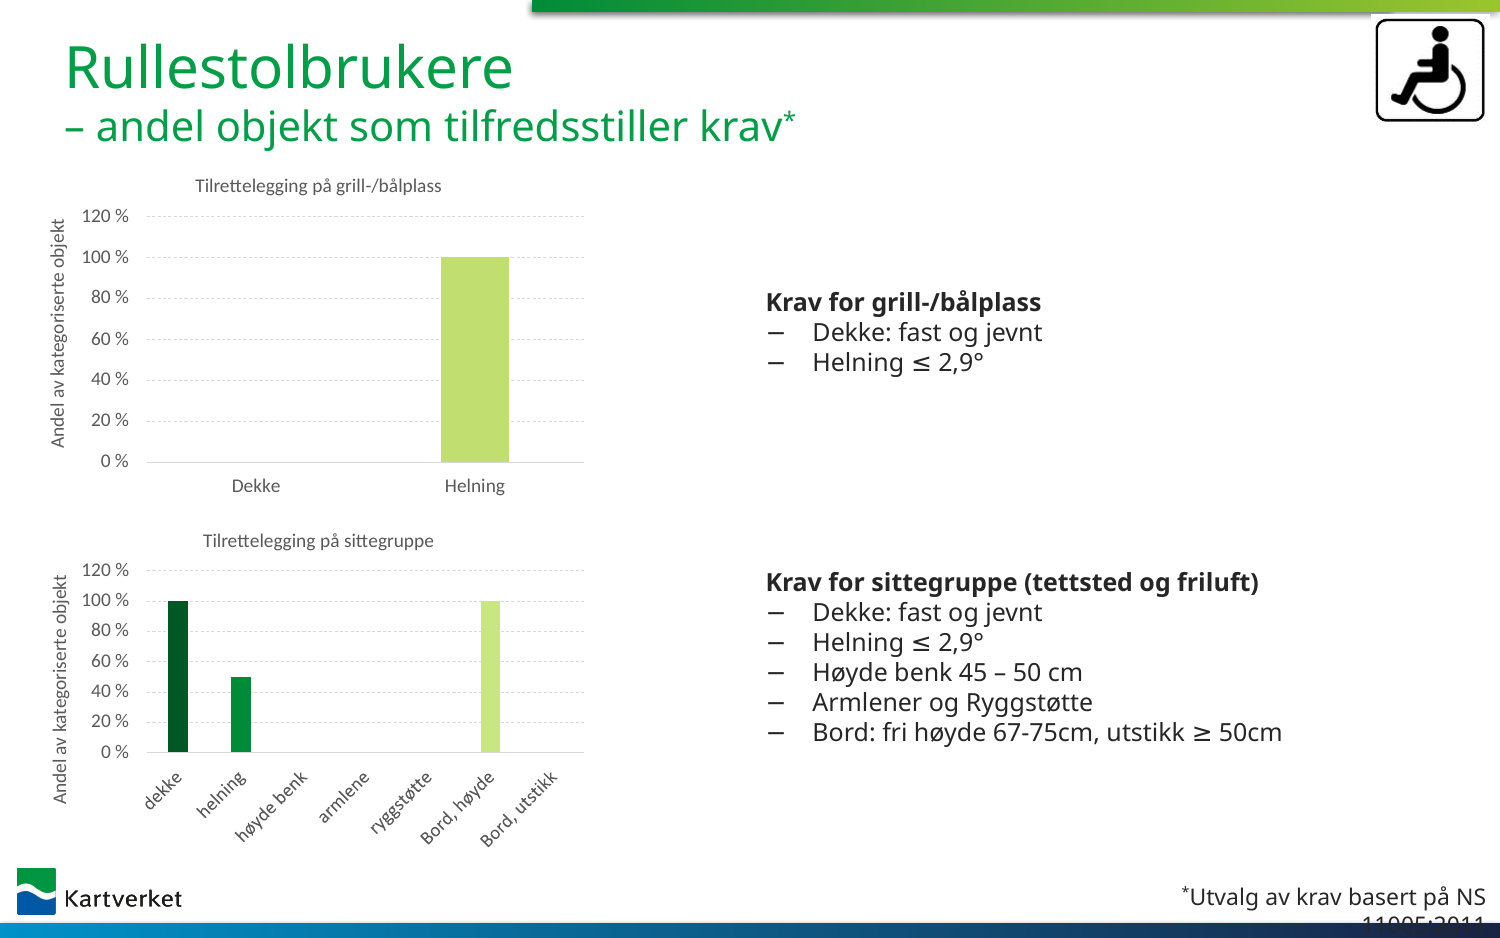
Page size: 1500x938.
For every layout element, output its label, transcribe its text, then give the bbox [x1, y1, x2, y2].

picture [41, 166, 596, 505]
text_box Krav for sittegruppe (tettsted og friluft) Dekke: fast og jevnt Helning ≤ 2,9° Høyde benk 45 – 50 cm Armlener og Ryggstøtte Bord: fri høyde 67-75cm, utstikk ≥ 50cm [750, 559, 1500, 754]
text_box Rullestolbrukere – andel objekt som tilfredsstiller krav* [49, 14, 1431, 158]
text_box Krav for grill-/bålplass Dekke: fast og jevnt Helning ≤ 2,9° [750, 279, 1452, 384]
picture [1371, 13, 1491, 127]
picture [41, 520, 596, 859]
text_box *Utvalg av krav basert på NS 11005:2011 [1068, 873, 1500, 938]
